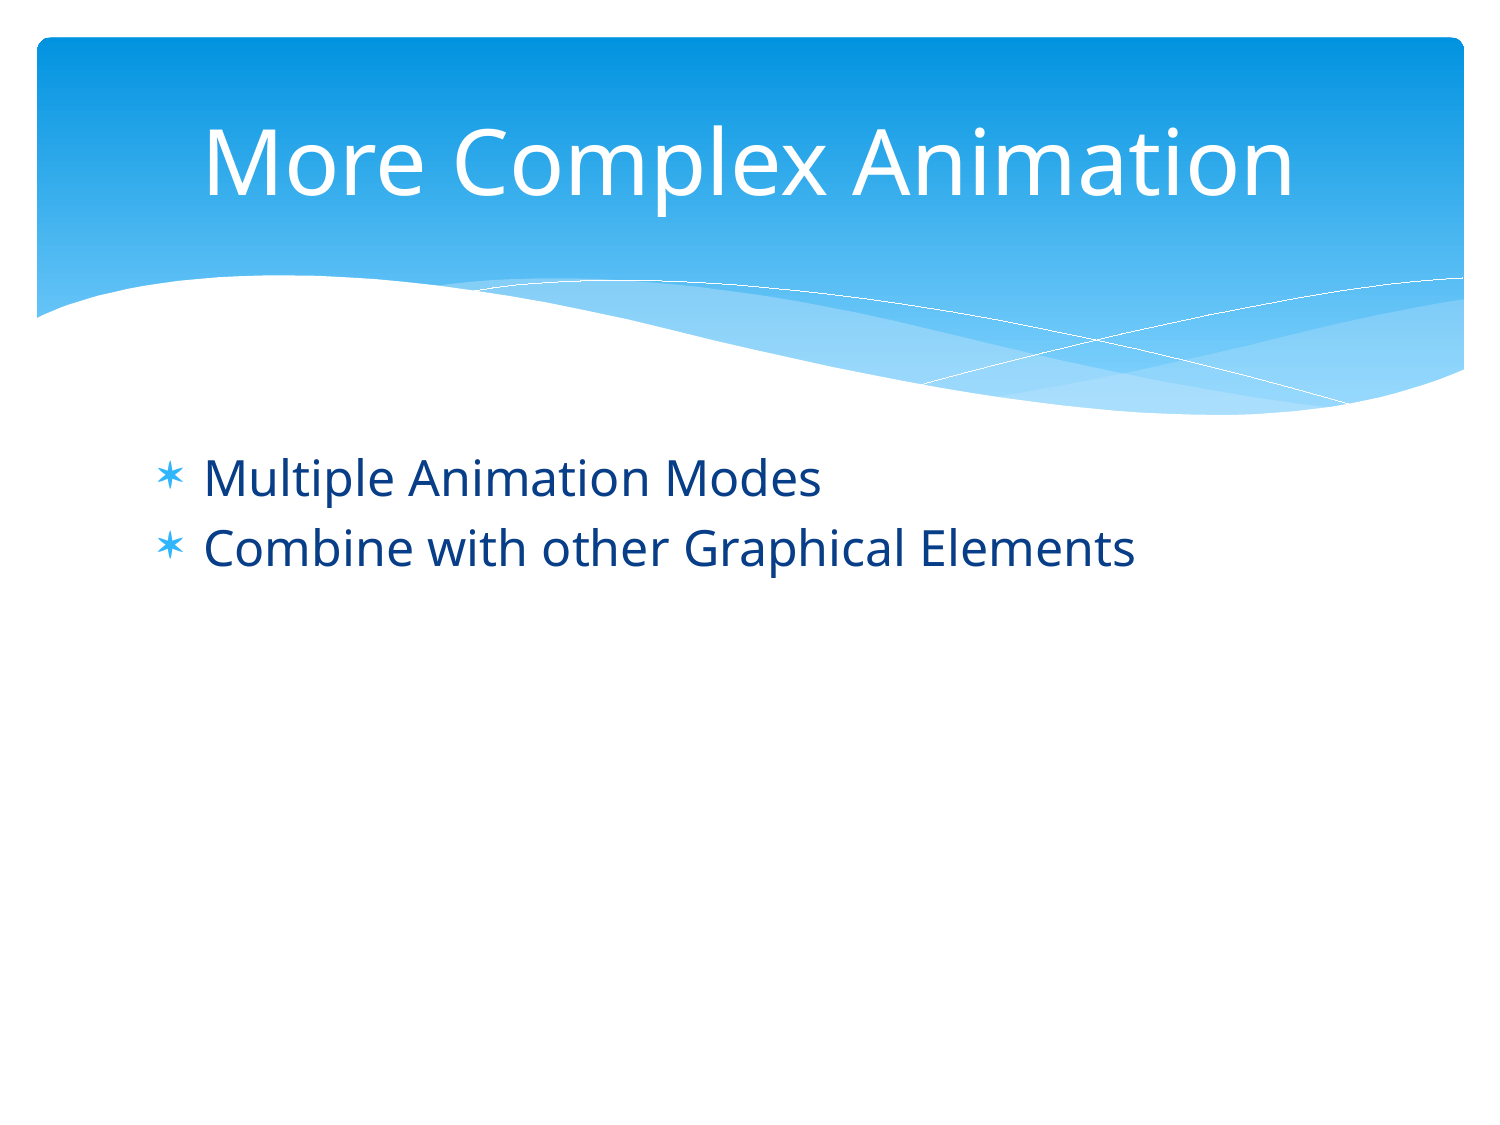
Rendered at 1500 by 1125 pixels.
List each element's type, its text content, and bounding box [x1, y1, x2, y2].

list Multiple Animation Modes Combine with other Graphical Elements [143, 438, 1359, 1005]
title More Complex Animation [75, 55, 1425, 261]
